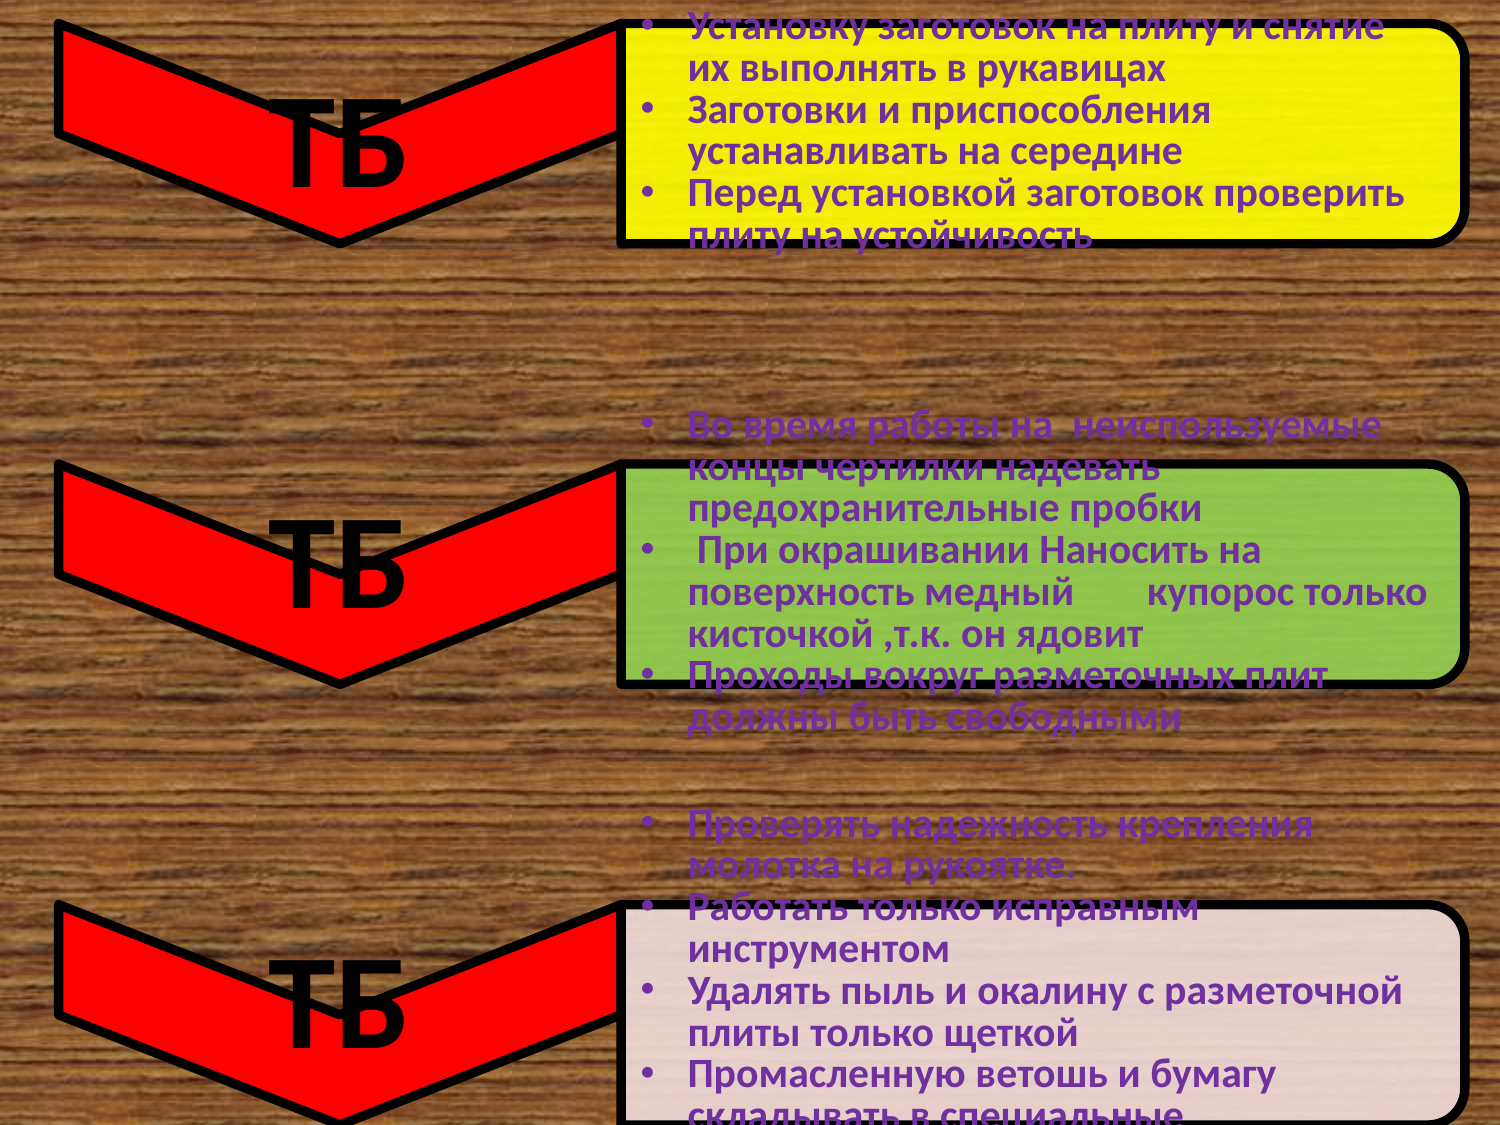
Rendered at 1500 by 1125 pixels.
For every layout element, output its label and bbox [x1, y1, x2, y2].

text_box [58, 23, 1466, 1125]
picture [0, 0, 1500, 1125]
